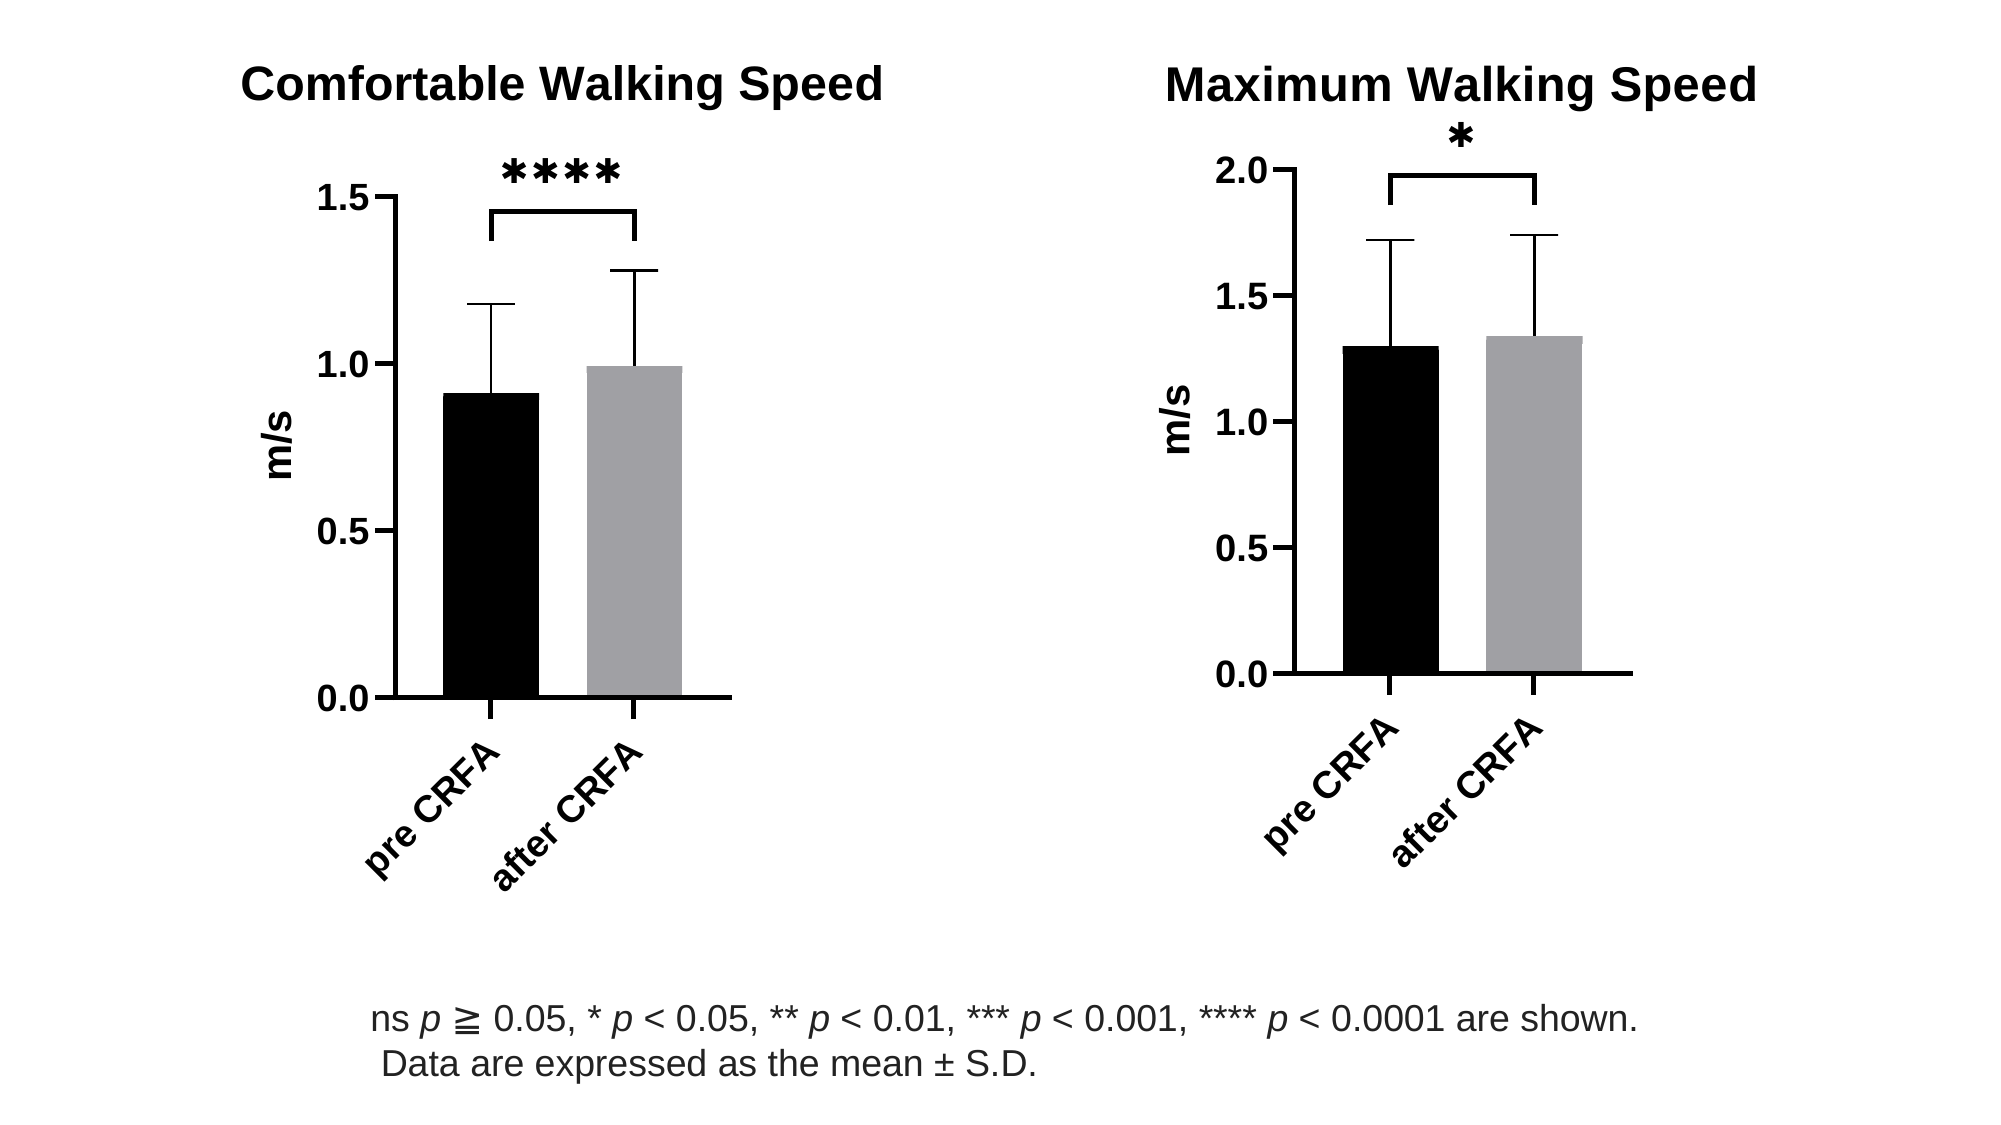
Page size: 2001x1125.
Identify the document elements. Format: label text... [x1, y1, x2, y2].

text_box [1113, 20, 1795, 905]
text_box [205, 20, 922, 929]
text_box ns p ≧ 0.05, * p < 0.05, ** p < 0.01, *** p < 0.001, **** p < 0.0001 are shown. Data are expressed as the mean ± S.D. [355, 987, 1842, 1092]
